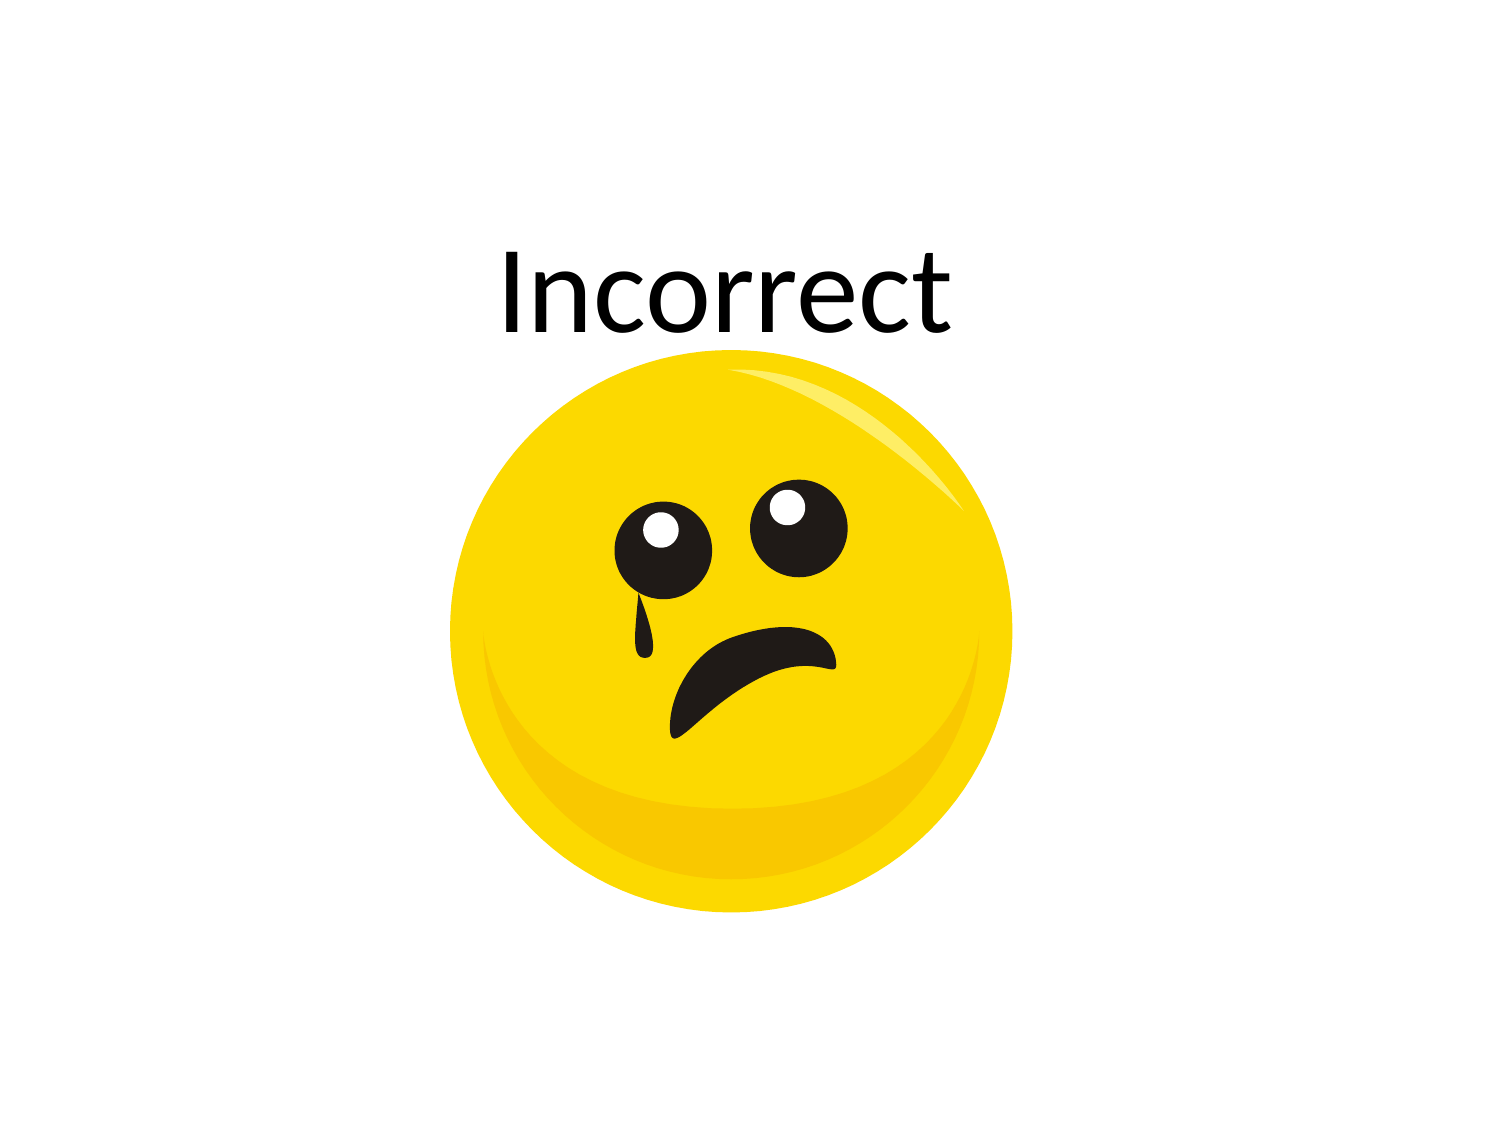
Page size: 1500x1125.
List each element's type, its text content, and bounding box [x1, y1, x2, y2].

picture [449, 349, 1013, 913]
list Incorrect [50, 200, 1400, 943]
